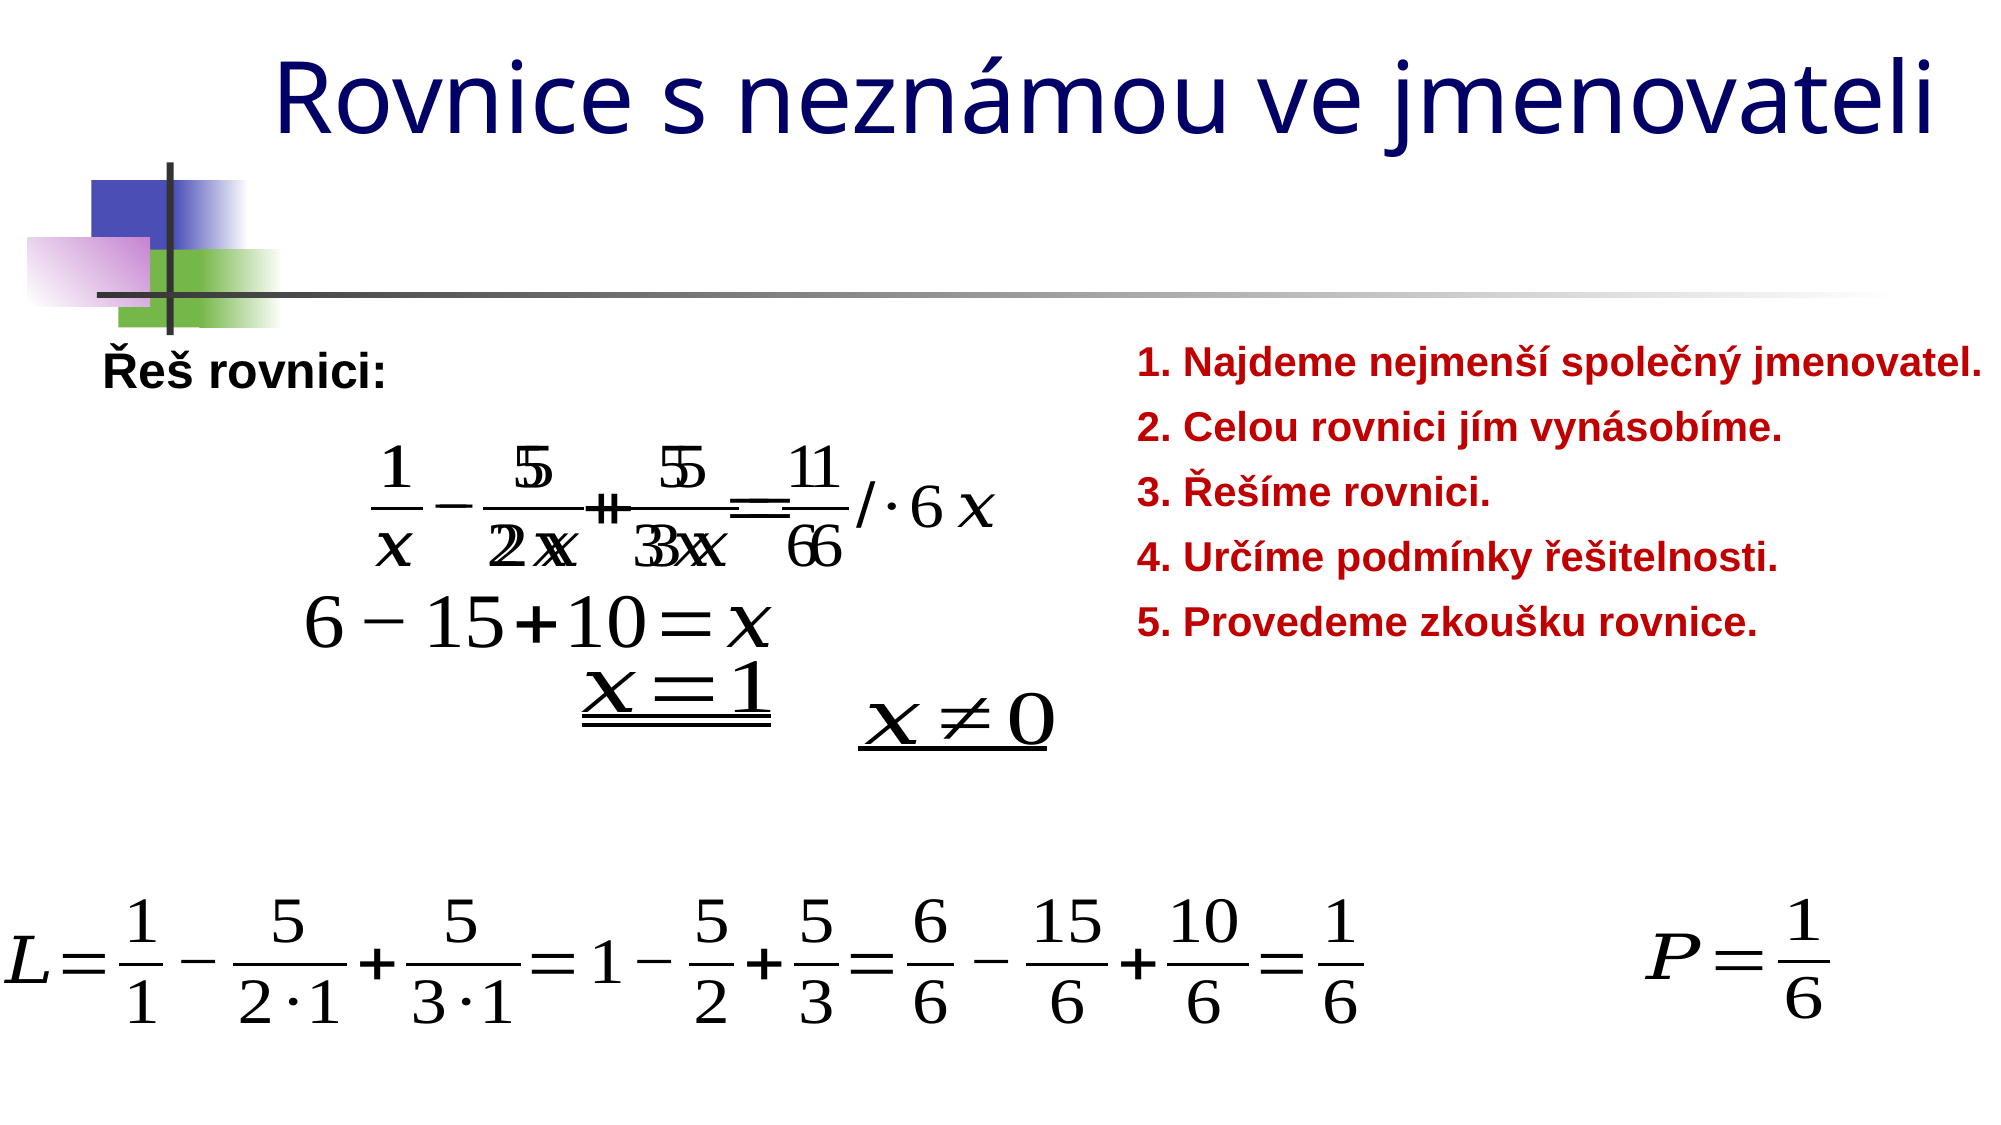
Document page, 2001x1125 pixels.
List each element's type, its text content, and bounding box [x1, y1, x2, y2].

text_box 2. Celou rovnici jím vynásobíme. [1122, 389, 1811, 454]
text_box 4. Určíme podmínky řešitelnosti. [1122, 519, 1811, 584]
text_box 3. Řešíme rovnici. [1122, 454, 1811, 519]
text_box 1. Najdeme nejmenší společný jmenovatel. [1122, 324, 2000, 396]
title Rovnice s neznámou ve jmenovateli [209, 18, 2000, 169]
text_box 5. Provedeme zkoušku rovnice. [1122, 584, 1851, 656]
text_box Řeš rovnici: [87, 333, 599, 405]
